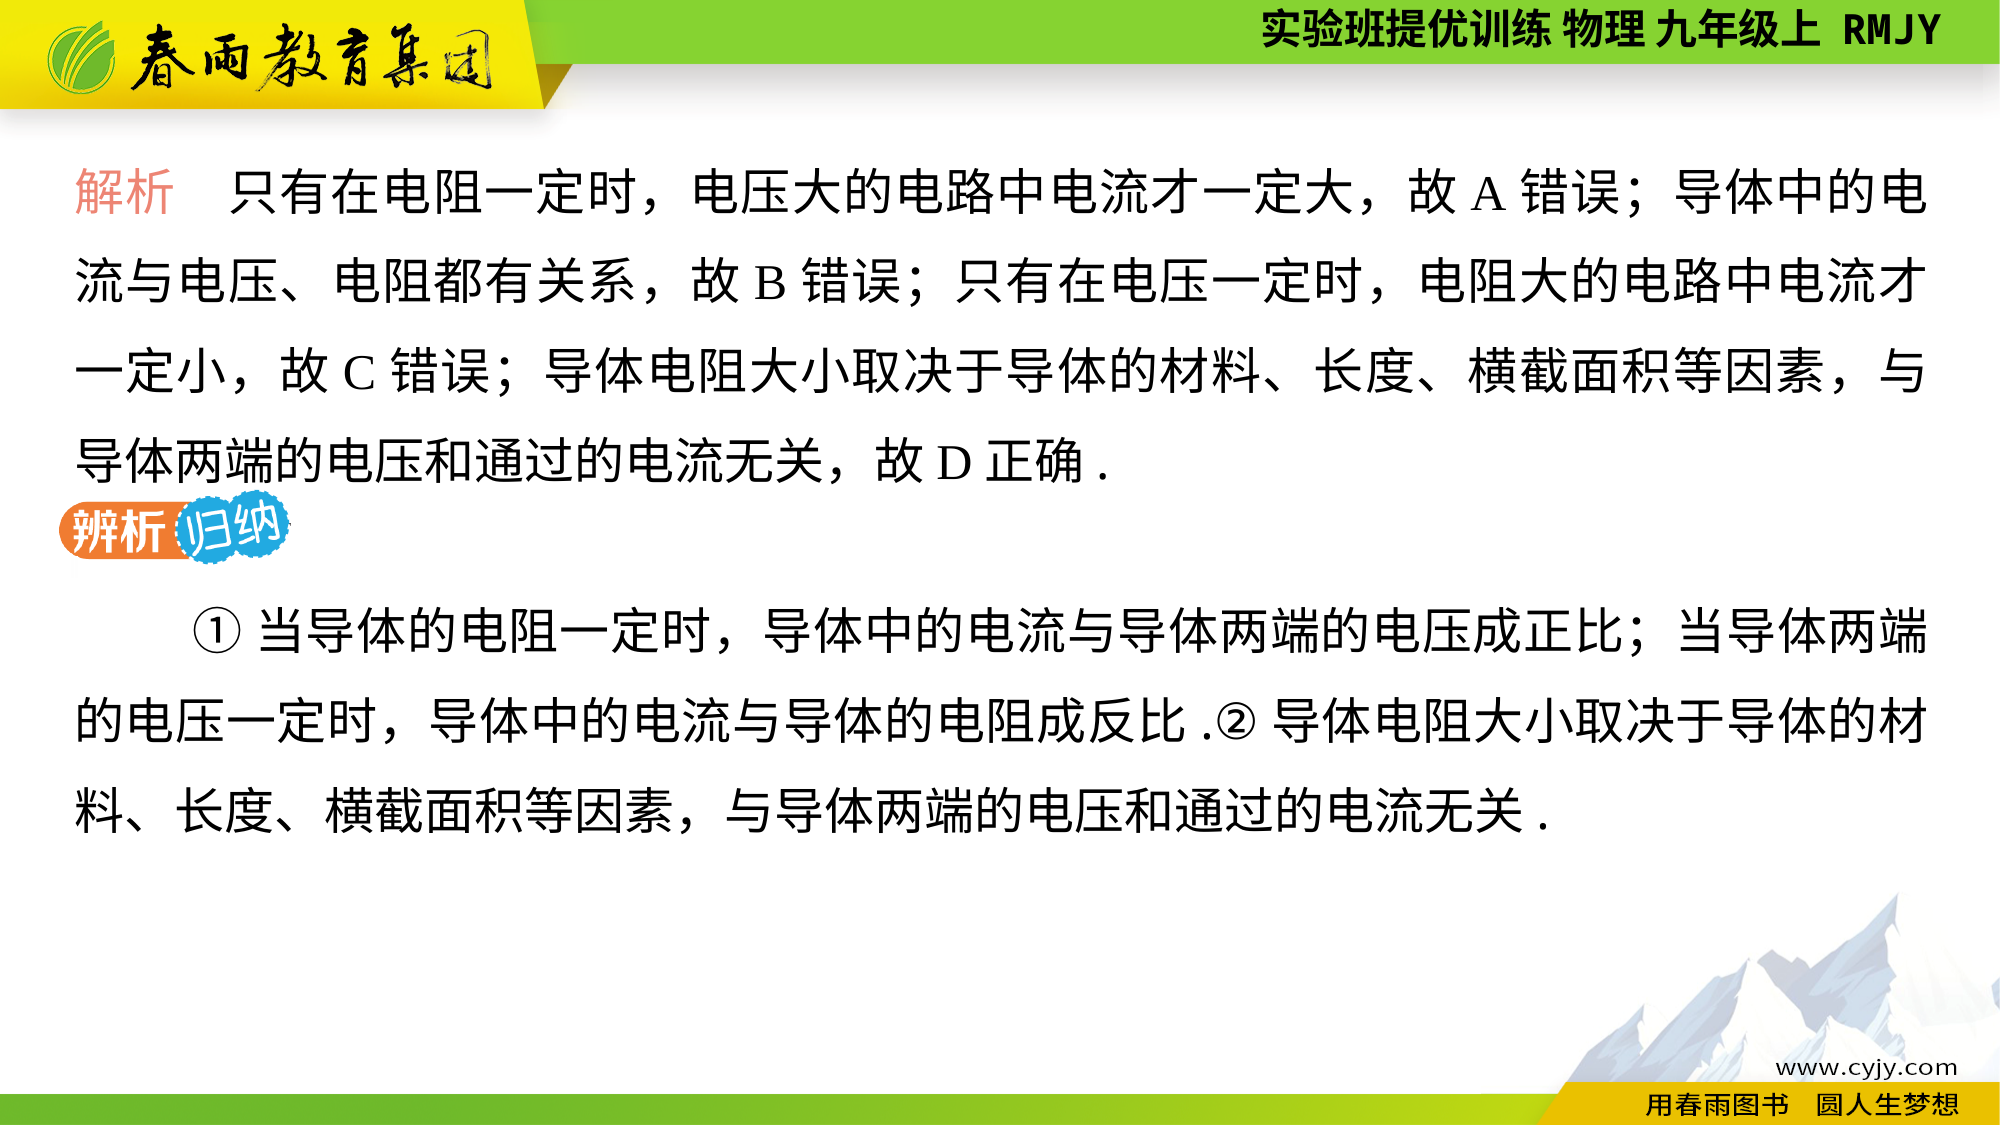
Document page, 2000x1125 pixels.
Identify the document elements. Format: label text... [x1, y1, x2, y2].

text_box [58, 488, 292, 578]
text_box ①当导体的电阻一定时，导体中的电流与导体两端的电压成正比；当导体两端的电压一定时，导体中的电流与导体的电阻成反比.②导体电阻大小取决于导体的材料、长度、横截面积等因素，与导体两端的电压和通过的电流无关. [59, 562, 1944, 848]
list 解析 只有在电阻一定时，电压大的电路中电流才一定大，故A错误；导体中的电流与电压、电阻都有关系，故B错误；只有在电压一定时，电阻大的电路中电流才一定小，故C错误；导体电阻大小取决于导体的材料、长度、横截面积等因素，与导体两端的电压和通过的电流无关，故D正确. [59, 122, 1944, 490]
picture [0, 0, 2000, 1125]
